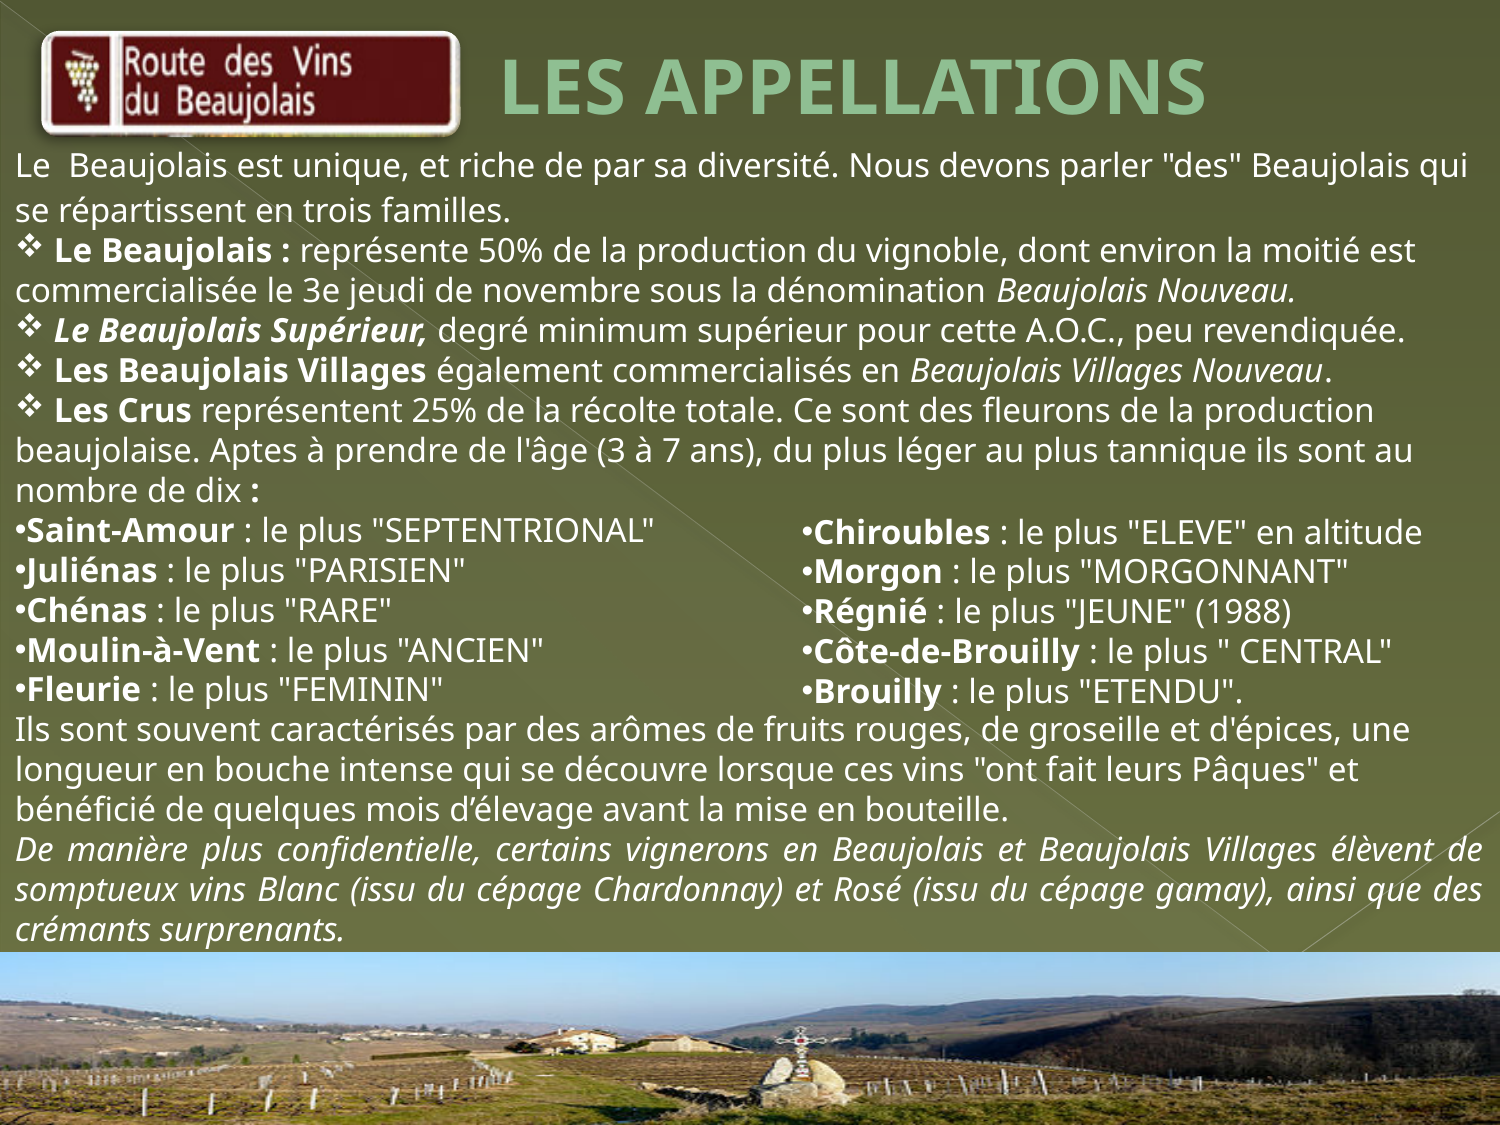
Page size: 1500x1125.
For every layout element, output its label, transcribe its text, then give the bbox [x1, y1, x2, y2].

picture [0, 951, 1500, 1125]
text_box Chiroubles : le plus "ELEVE" en altitude Morgon : le plus "MORGONNANT" Régnié : le plus "JEUNE" (1988) Côte-de-Brouilly : le plus " CENTRAL" Brouilly : le plus "ETENDU". [786, 503, 1448, 758]
picture [41, 30, 461, 138]
title LES APPELLATIONS [461, 30, 1425, 137]
text_box Le Beaujolais est unique, et riche de par sa diversité. Nous devons parler "des" Beaujolais qui se répartissent en trois familles. Le Beaujolais : représente 50% de la production du vignoble, dont environ la moitié est commercialisée le 3e jeudi de novembre sous la dénomination Beaujolais Nouveau. Le Beaujolais Supérieur, degré minimum supérieur pour cette A.O.C., peu revendiquée. Les Beaujolais Villages également commercialisés en Beaujolais Villages Nouveau. Les Crus représentent 25% de la récolte totale. Ce sont des fleurons de la production beaujolaise. Aptes à prendre de l'âge (3 à 7 ans), du plus léger au plus tannique ils sont au nombre de dix : Saint-Amour : le plus "SEPTENTRIONAL" Juliénas : le plus "PARISIEN" Chénas : le plus "RARE" Moulin-à-Vent : le plus "ANCIEN" Fleurie : le plus "FEMININ" Ils sont souvent caractérisés par des arômes de fruits rouges, de groseille et d'épices, une longueur en bouche intense qui se découvre lorsque ces vins "ont fait leurs Pâques" et bénéficié de quelques mois d’élevage avant la mise en bouteille. De manière plus confidentielle, certains vignerons en Beaujolais et Beaujolais Villages élèvent de somptueux vins Blanc (issu du cépage Chardonnay) et Rosé (issu du cépage gamay), ainsi que des crémants surprenants. [0, 137, 1500, 951]
